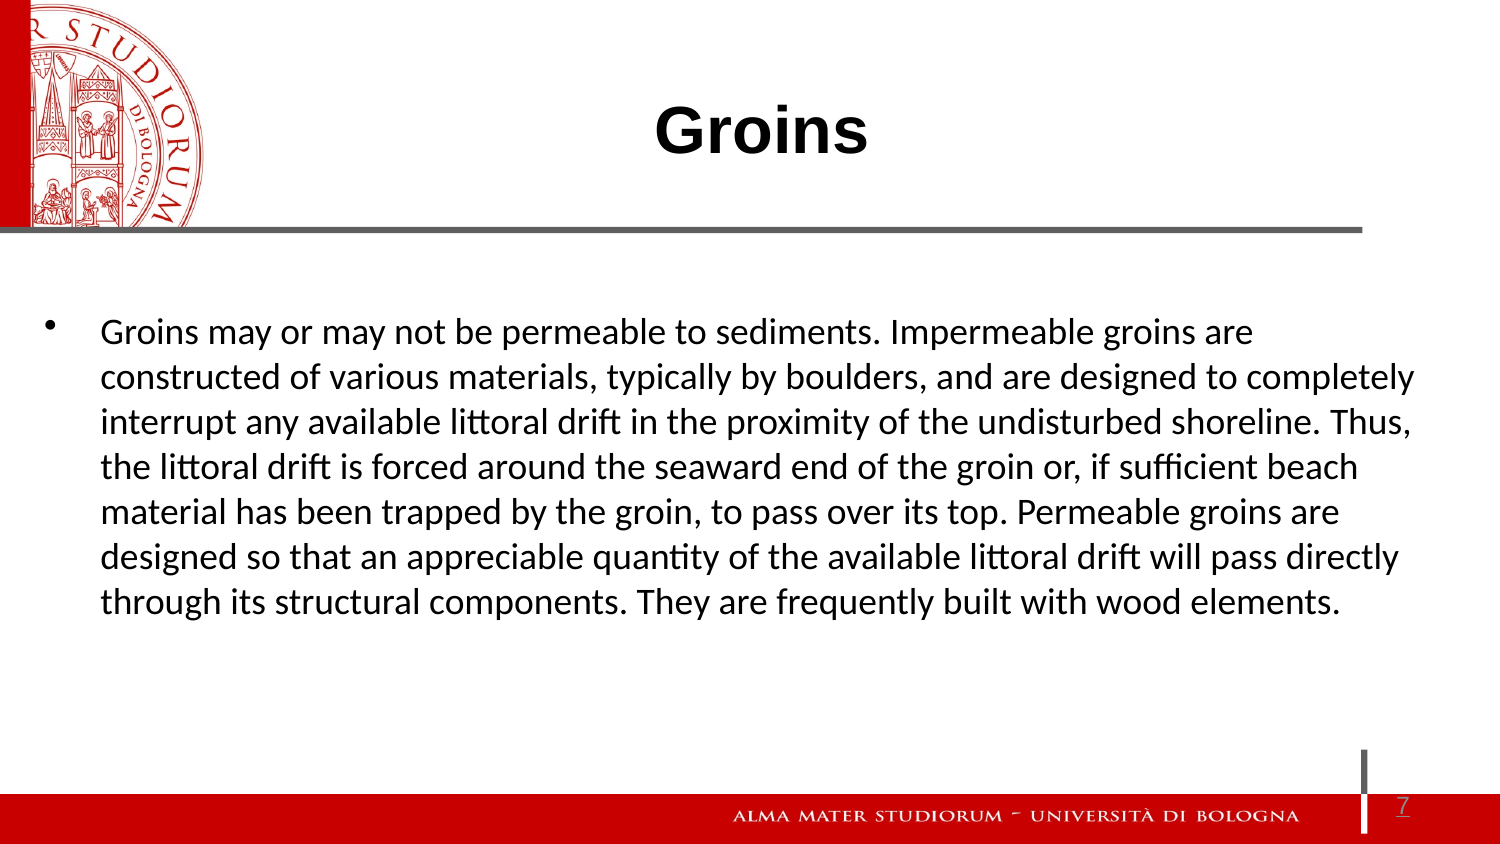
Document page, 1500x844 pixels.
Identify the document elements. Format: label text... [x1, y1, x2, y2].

slide_number 7 [1074, 782, 1425, 827]
picture [0, 794, 1500, 844]
picture [31, 0, 211, 226]
text_box Groins [194, 79, 1329, 174]
list Groins may or may not be permeable to sediments. Impermeable groins are constructed of various materials, typically by boulders, and are designed to completely interrupt any available littoral drift in the proximity of the undisturbed shoreline. Thus, the littoral drift is forced around the seaward end of the groin or, if sufficient beach material has been trapped by the groin, to pass over its top. Permeable groins are designed so that an appreciable quantity of the available littoral drift will pass directly through its structural components. They are frequently built with wood elements. [29, 299, 1447, 789]
